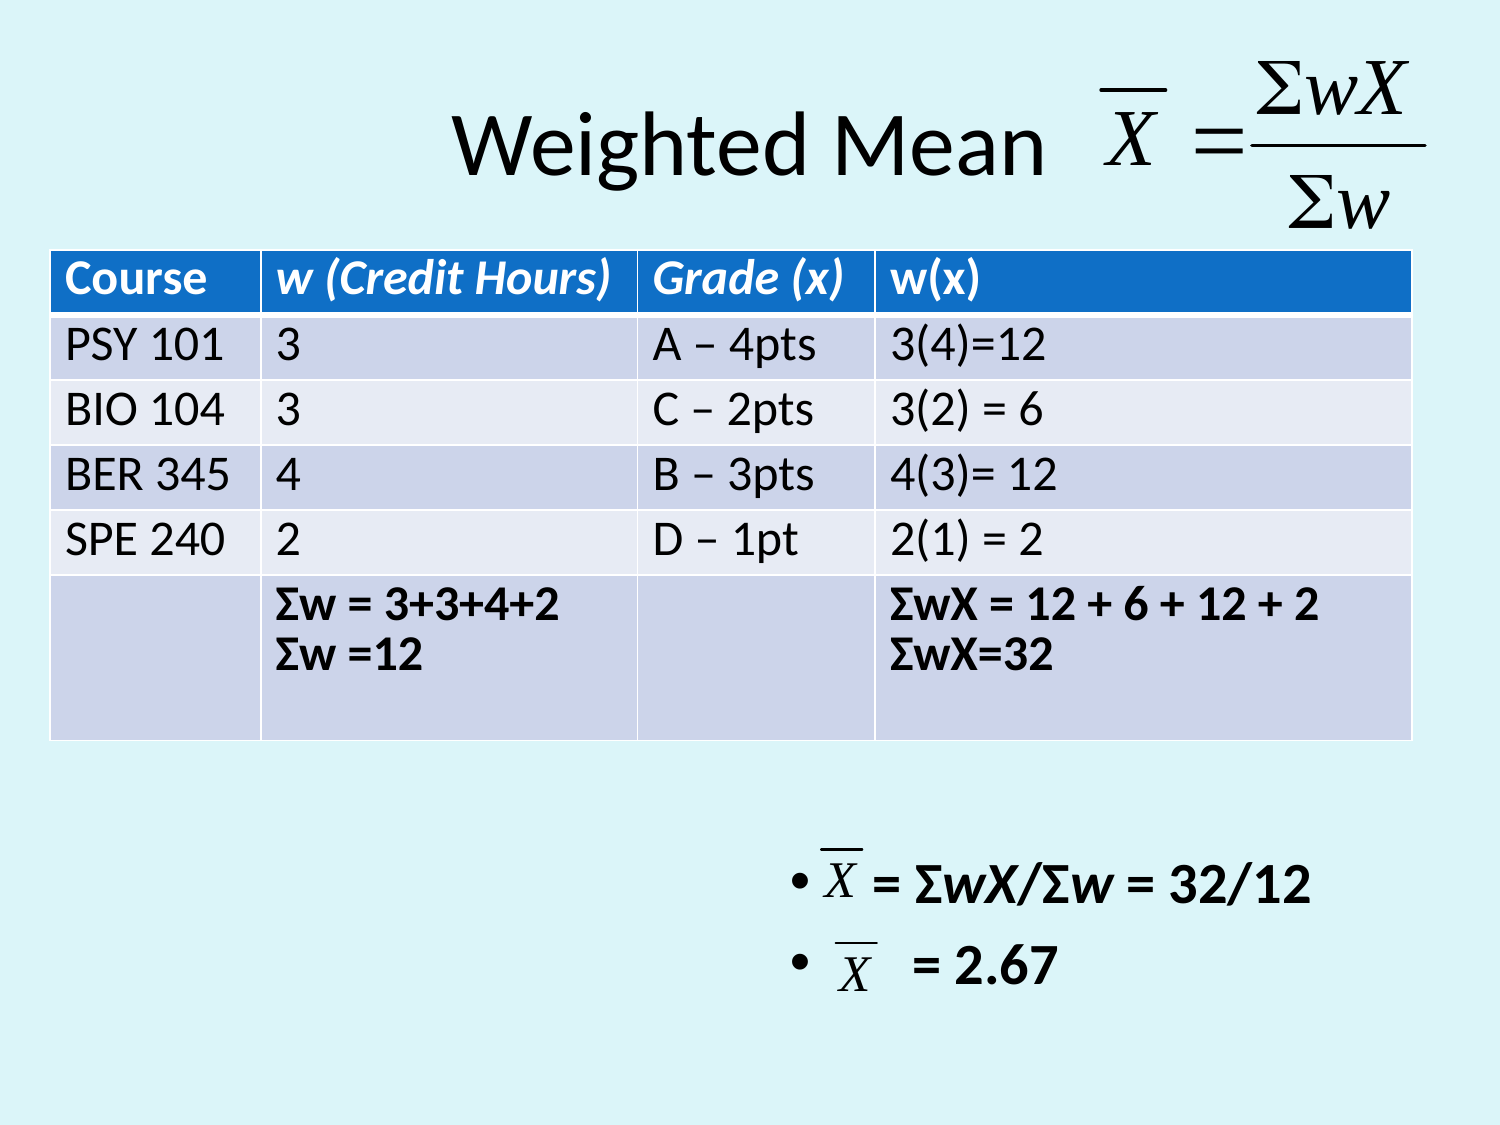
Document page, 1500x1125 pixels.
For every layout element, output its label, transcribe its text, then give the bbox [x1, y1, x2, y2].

table_header Grade (x) [638, 251, 874, 312]
table_cell BER 345 [51, 446, 260, 509]
table_cell 3 [262, 381, 637, 444]
table_cell SPE 240 [51, 511, 260, 574]
table_cell 4(3)= 12 [876, 446, 1411, 509]
table_cell BIO 104 [51, 381, 260, 444]
table_header w(x) [876, 251, 1411, 312]
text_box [826, 930, 888, 1001]
table_header Course [51, 251, 260, 312]
table_cell 3(4)=12 [876, 318, 1411, 379]
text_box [812, 837, 874, 907]
table_header w (Credit Hours) [262, 251, 637, 312]
title Weighted Mean [75, 45, 1082, 233]
table_cell A – 4pts [638, 318, 874, 379]
table_cell ΣwX = 12 + 6 + 12 + 2 ΣwX=32 [876, 576, 1411, 740]
table_cell D – 1pt [638, 511, 874, 574]
table_cell 3 [262, 318, 637, 379]
table_cell 2(1) = 2 [876, 511, 1411, 574]
table_cell PSY 101 [51, 318, 260, 379]
table_cell B – 3pts [638, 446, 874, 509]
table_cell 3(2) = 6 [876, 381, 1411, 444]
table_cell Σw = 3+3+4+2 Σw =12 [262, 576, 637, 740]
table_cell C – 2pts [638, 381, 874, 444]
table_cell 2 [262, 511, 637, 574]
table_cell [51, 576, 260, 740]
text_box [1087, 37, 1440, 247]
list = ΣwX/Σw = 32/12 = 2.67 [774, 837, 1425, 1088]
table_cell [638, 576, 874, 740]
table_cell 4 [262, 446, 637, 509]
